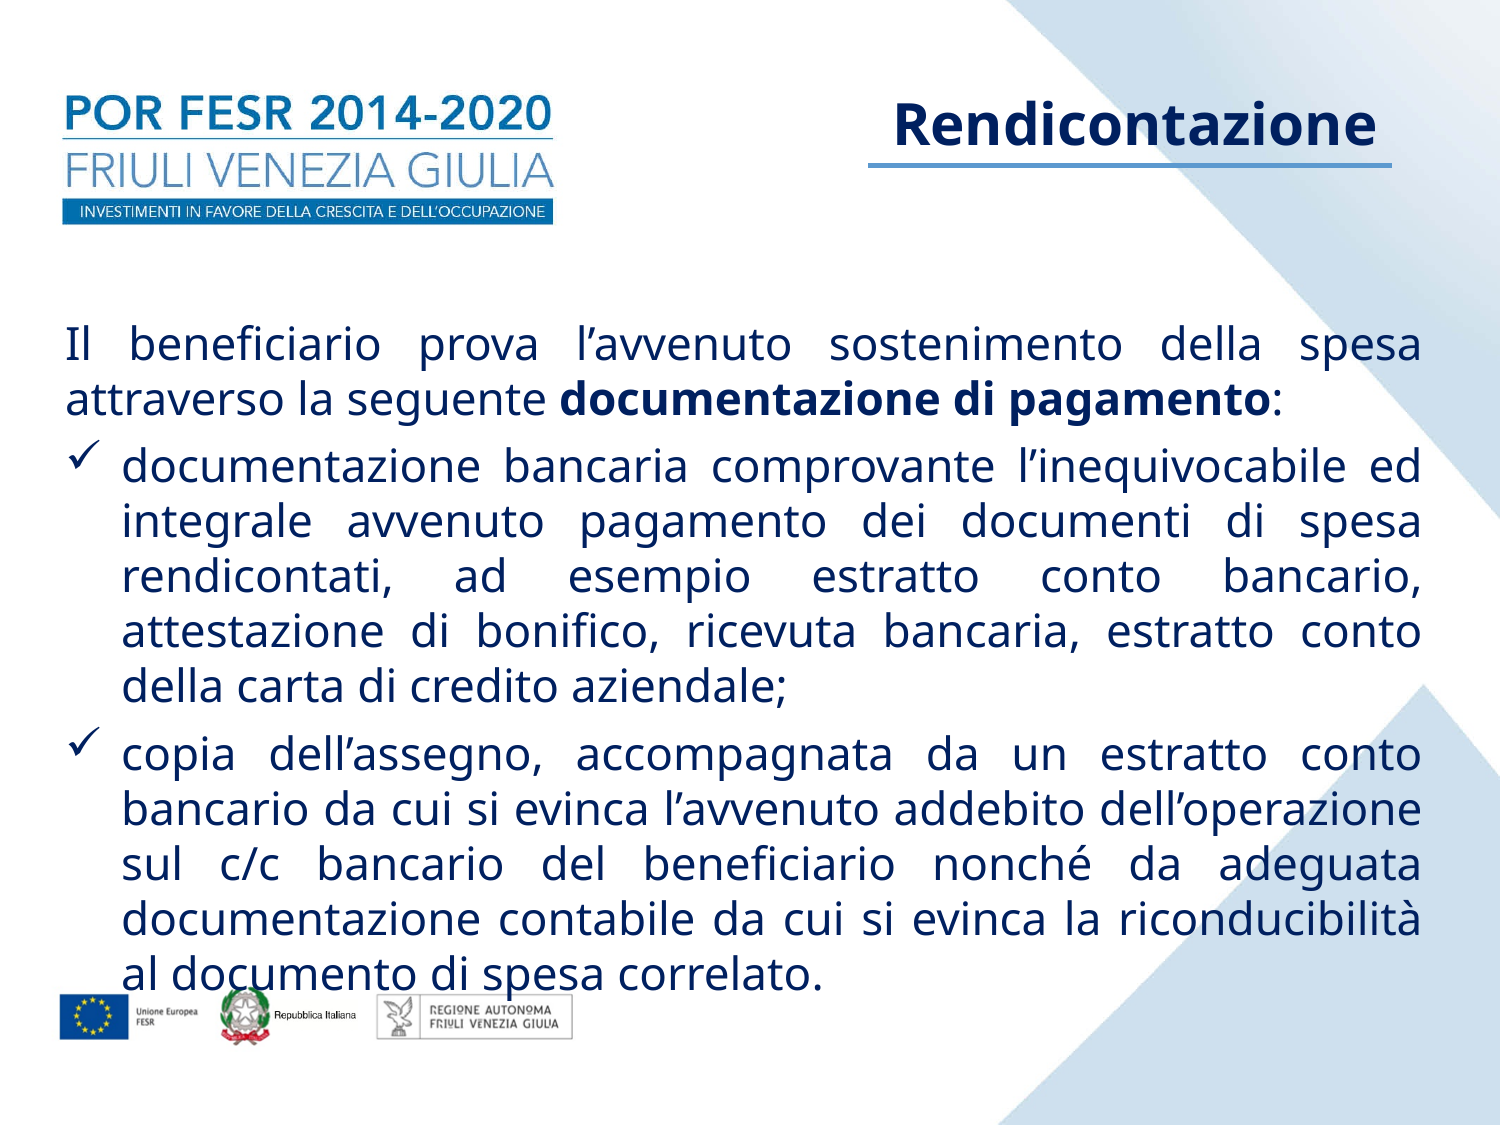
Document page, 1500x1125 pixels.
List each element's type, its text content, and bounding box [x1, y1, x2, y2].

text_box Il beneficiario prova l’avvenuto sostenimento della spesa attraverso la seguente documentazione di pagamento: documentazione bancaria comprovante l’inequivocabile ed integrale avvenuto pagamento dei documenti di spesa rendicontati, ad esempio estratto conto bancario, attestazione di bonifico, ricevuta bancaria, estratto conto della carta di credito aziendale; copia dell’assegno, accompagnata da un estratto conto bancario da cui si evinca l’avvenuto addebito dell’operazione sul c/c bancario del beneficiario nonché da adeguata documentazione contabile da cui si evinca la riconducibilità al documento di spesa correlato. [64, 314, 1424, 906]
picture [0, 0, 1500, 1125]
text_box Rendicontazione [706, 79, 1393, 165]
